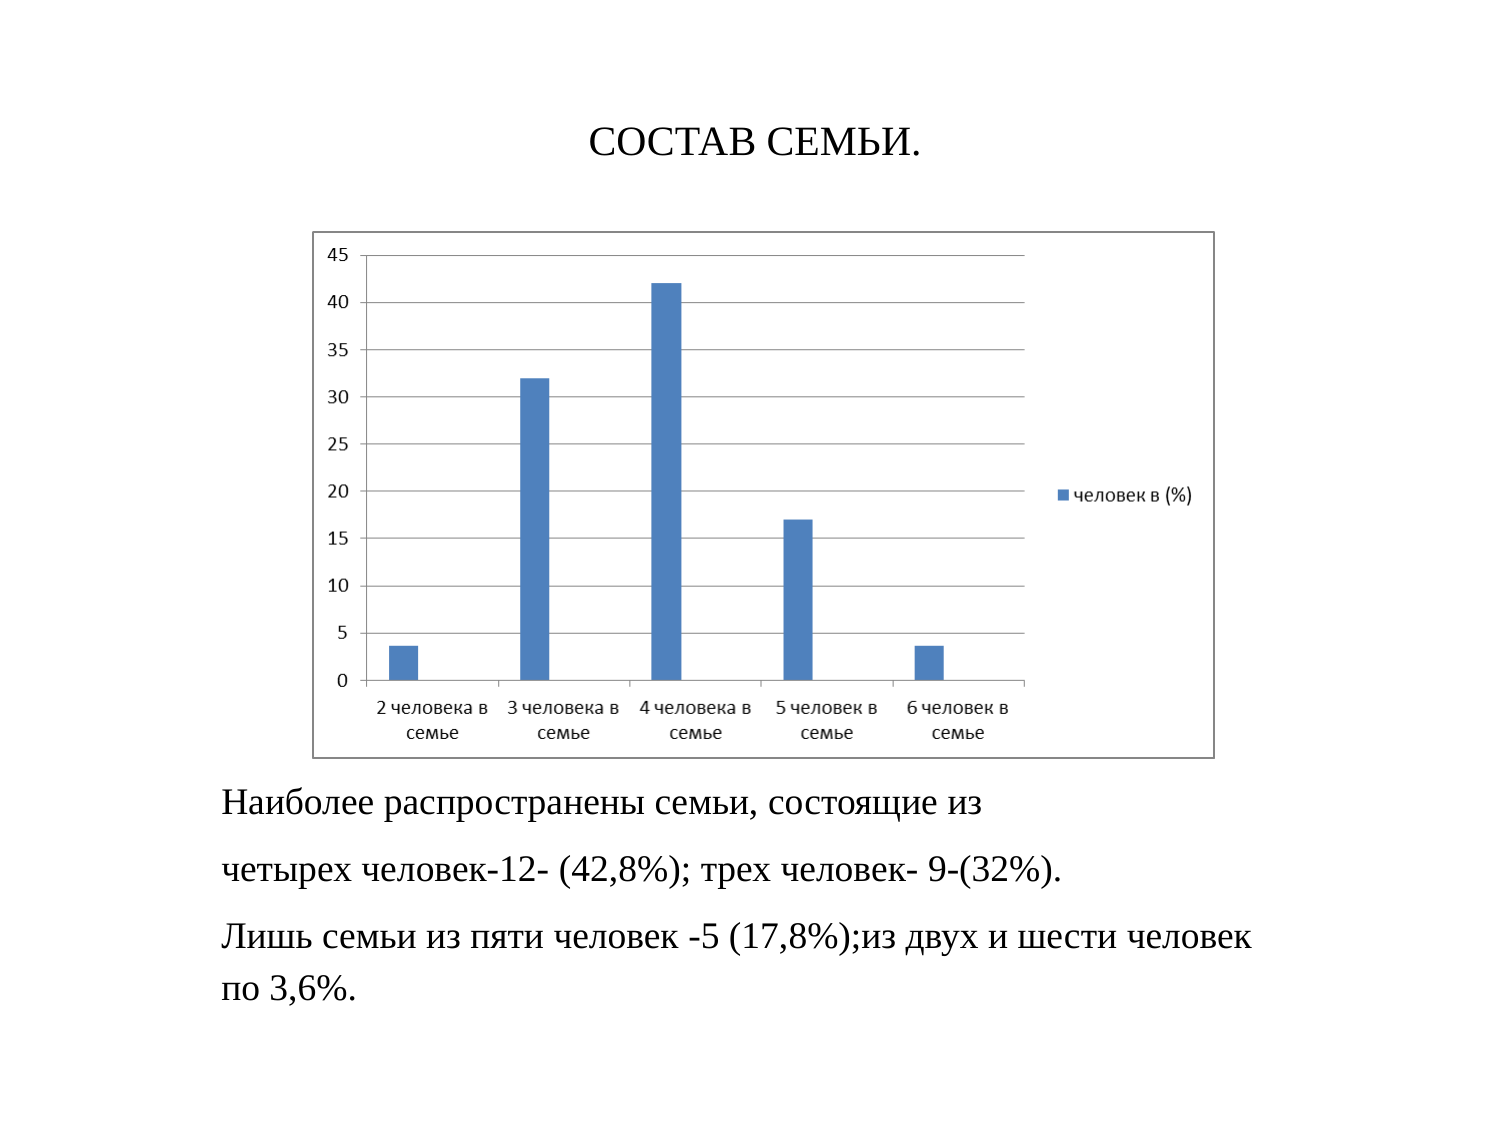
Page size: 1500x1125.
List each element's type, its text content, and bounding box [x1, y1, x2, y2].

text_box Наиболее распространены семьи, состоящие из четырех человек-12- (42,8%); трех человек- 9-(32%). Лишь семьи из пяти человек -5 (17,8%);из двух и шести человек по 3,6%. [206, 762, 1282, 1016]
title СОСТАВ СЕМЬИ. [75, 45, 1425, 233]
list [312, 231, 1216, 760]
